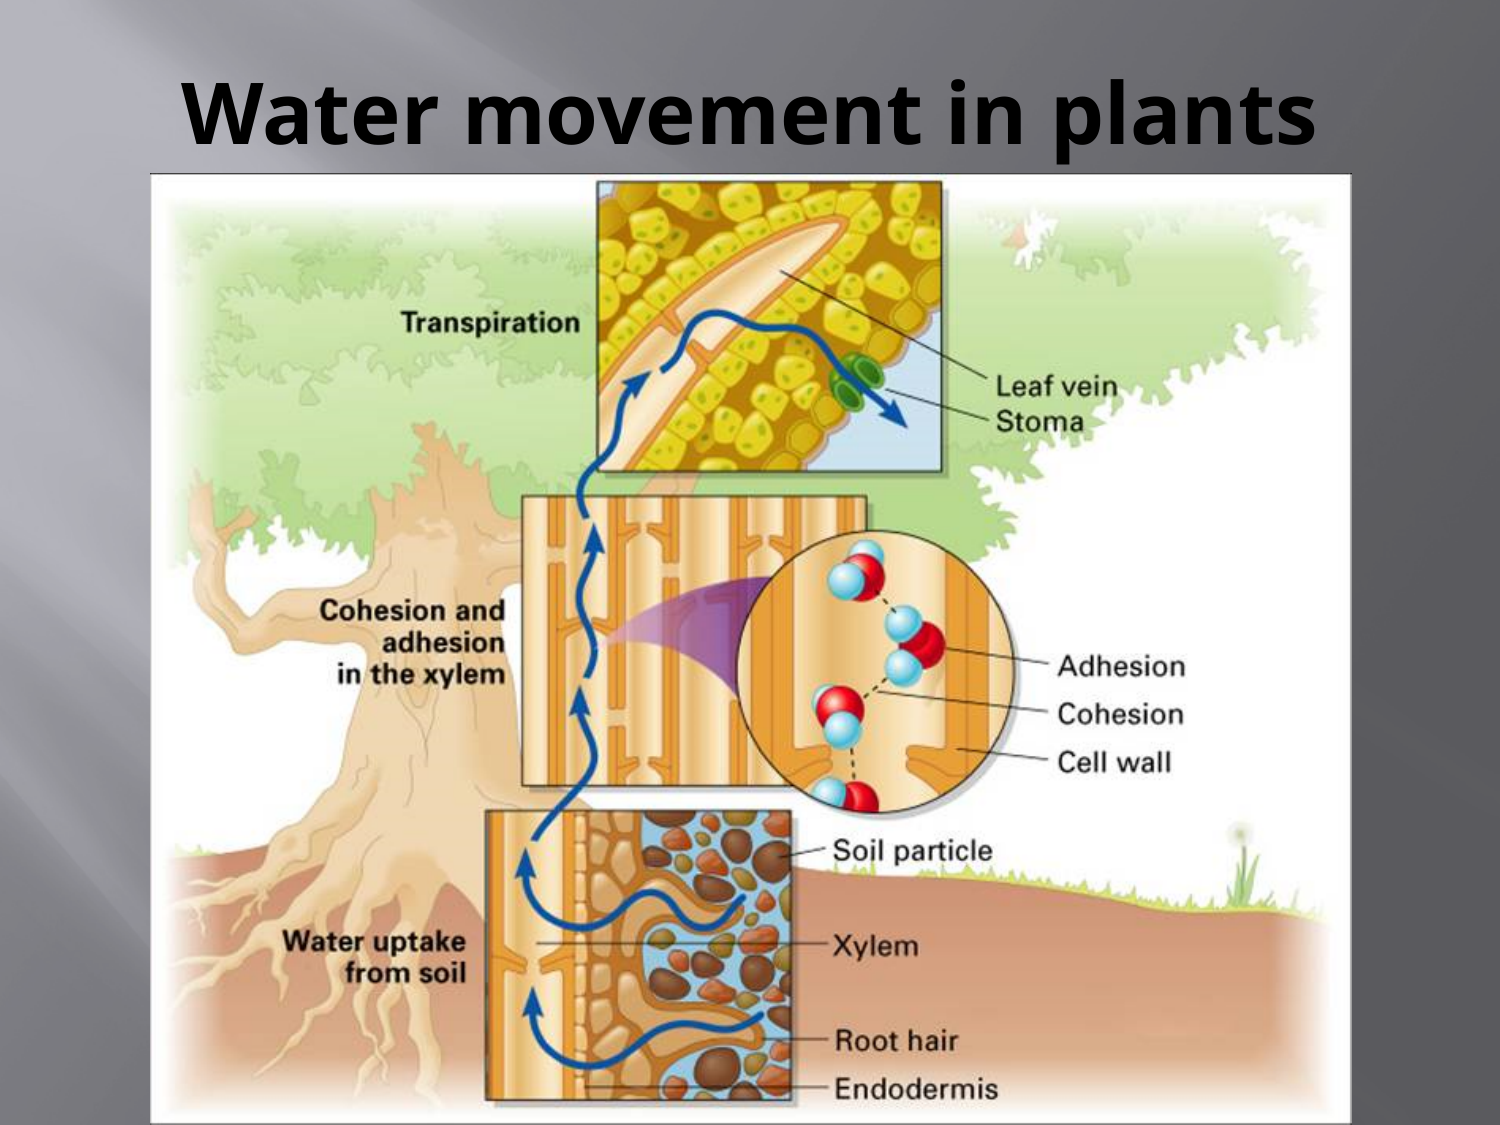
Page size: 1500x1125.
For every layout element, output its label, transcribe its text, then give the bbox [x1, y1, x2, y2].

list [149, 173, 1352, 1125]
title Water movement in plants [75, 45, 1425, 175]
